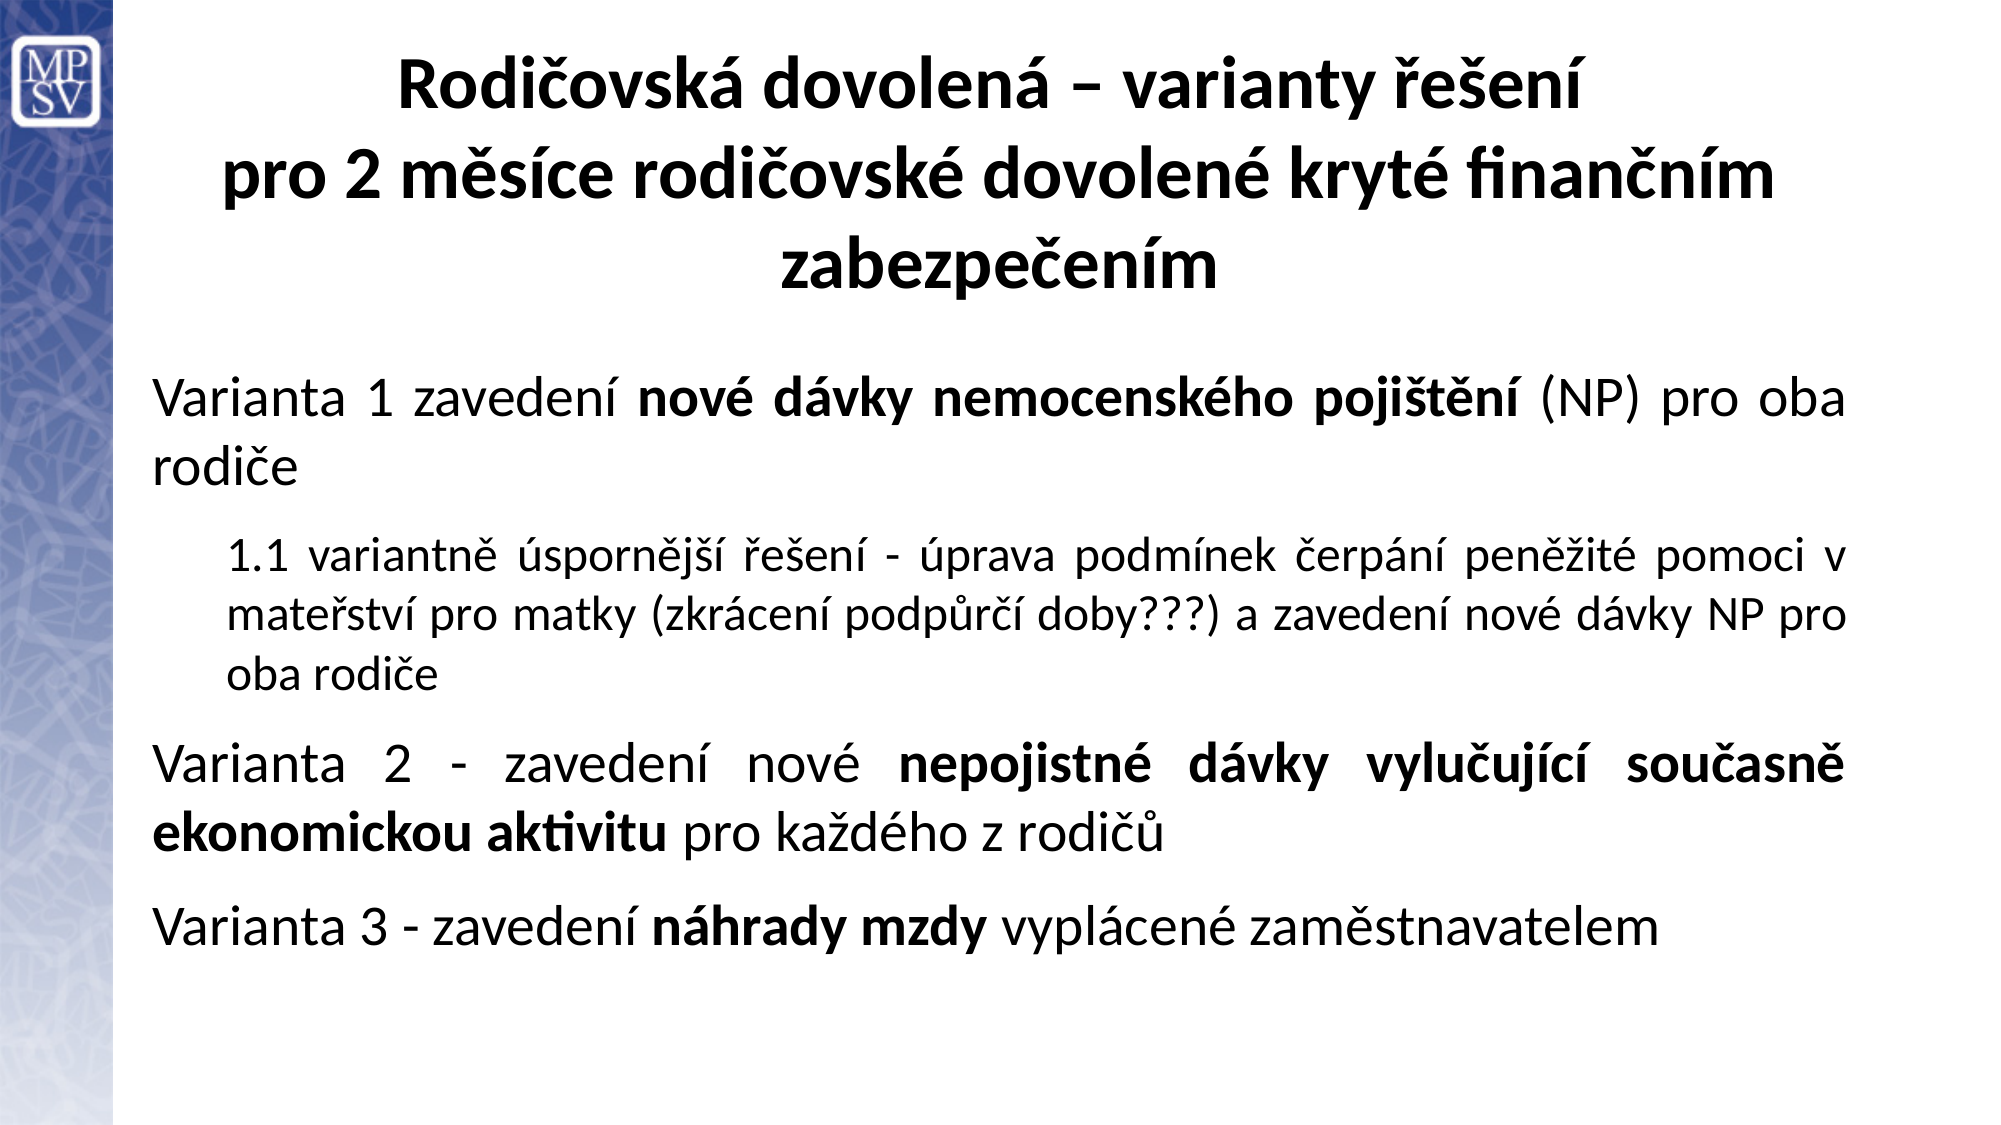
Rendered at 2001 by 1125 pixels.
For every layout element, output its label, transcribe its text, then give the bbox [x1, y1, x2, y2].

list Varianta 1 zavedení nové dávky nemocenského pojištění (NP) pro oba rodiče 1.1 variantně úspornější řešení - úprava podmínek čerpání peněžité pomoci v mateřství pro matky (zkrácení podpůrčí doby???) a zavedení nové dávky NP pro oba rodiče Varianta 2 - zavedení nové nepojistné dávky vylučující současně ekonomickou aktivitu pro každého z rodičů Varianta 3 - zavedení náhrady mzdy vyplácené zaměstnavatelem [137, 351, 1863, 1066]
title Rodičovská dovolená – varianty řešení pro 2 měsíce rodičovské dovolené kryté finančním zabezpečením [137, 59, 1863, 278]
picture [0, 0, 113, 1125]
